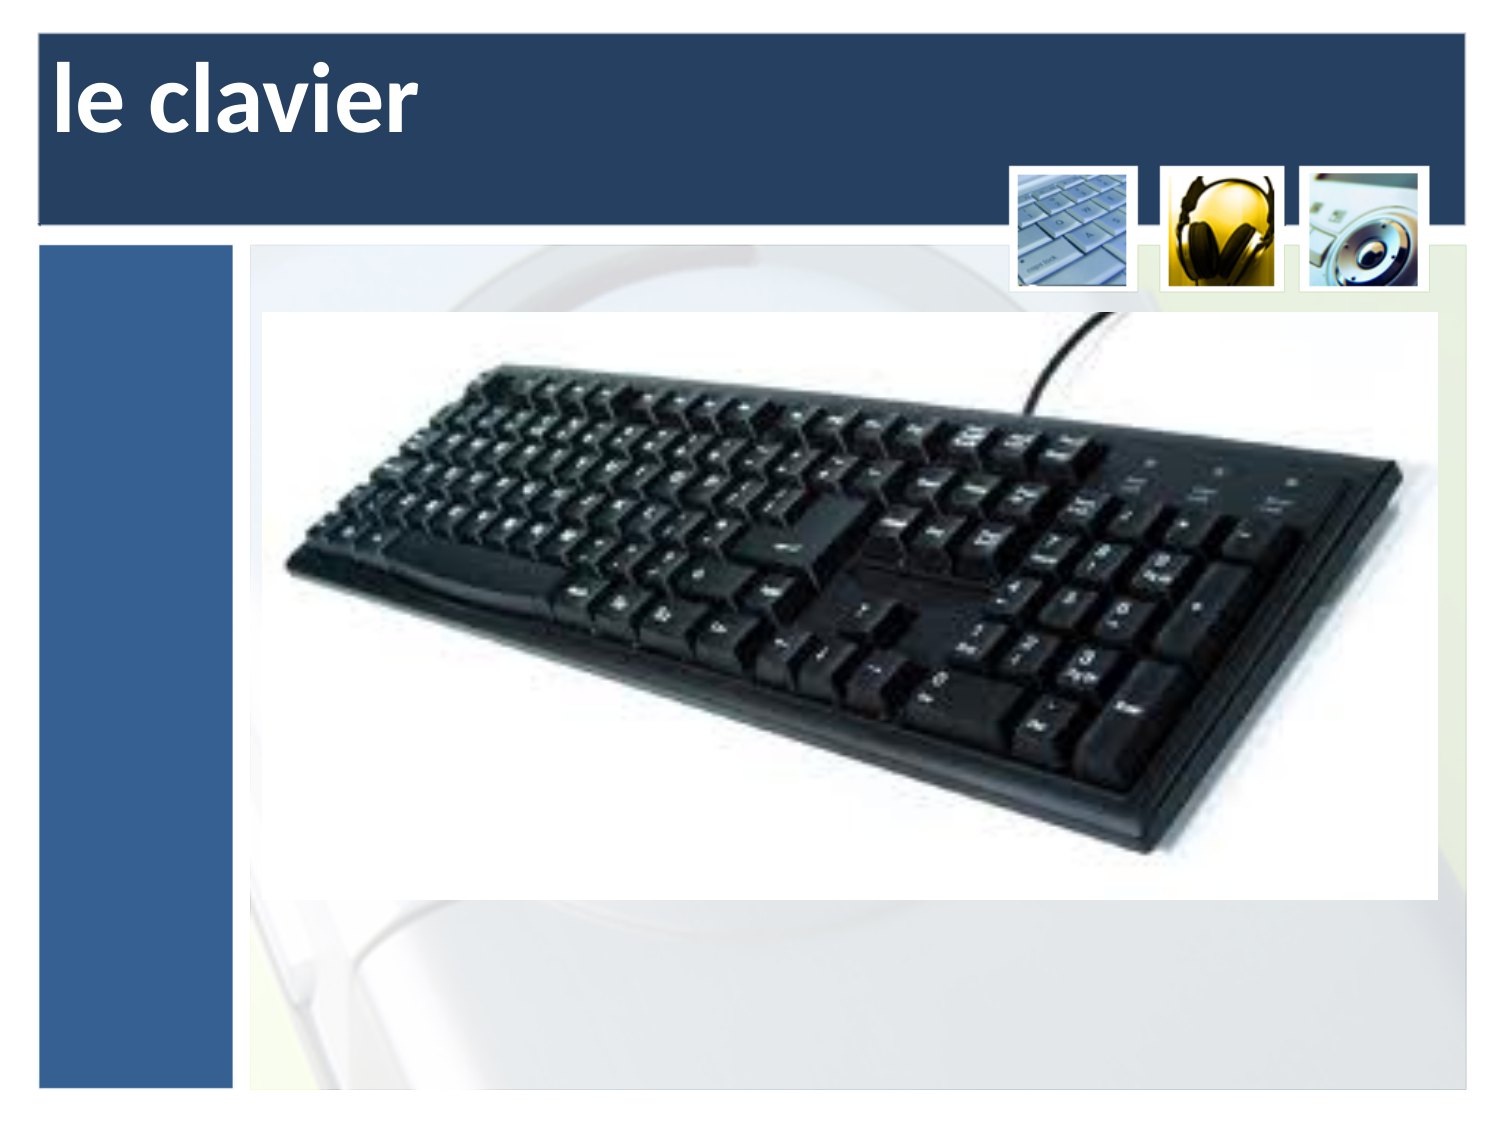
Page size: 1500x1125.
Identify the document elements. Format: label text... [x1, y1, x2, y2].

picture [0, 0, 1500, 1125]
text_box le clavier [36, 24, 1224, 160]
